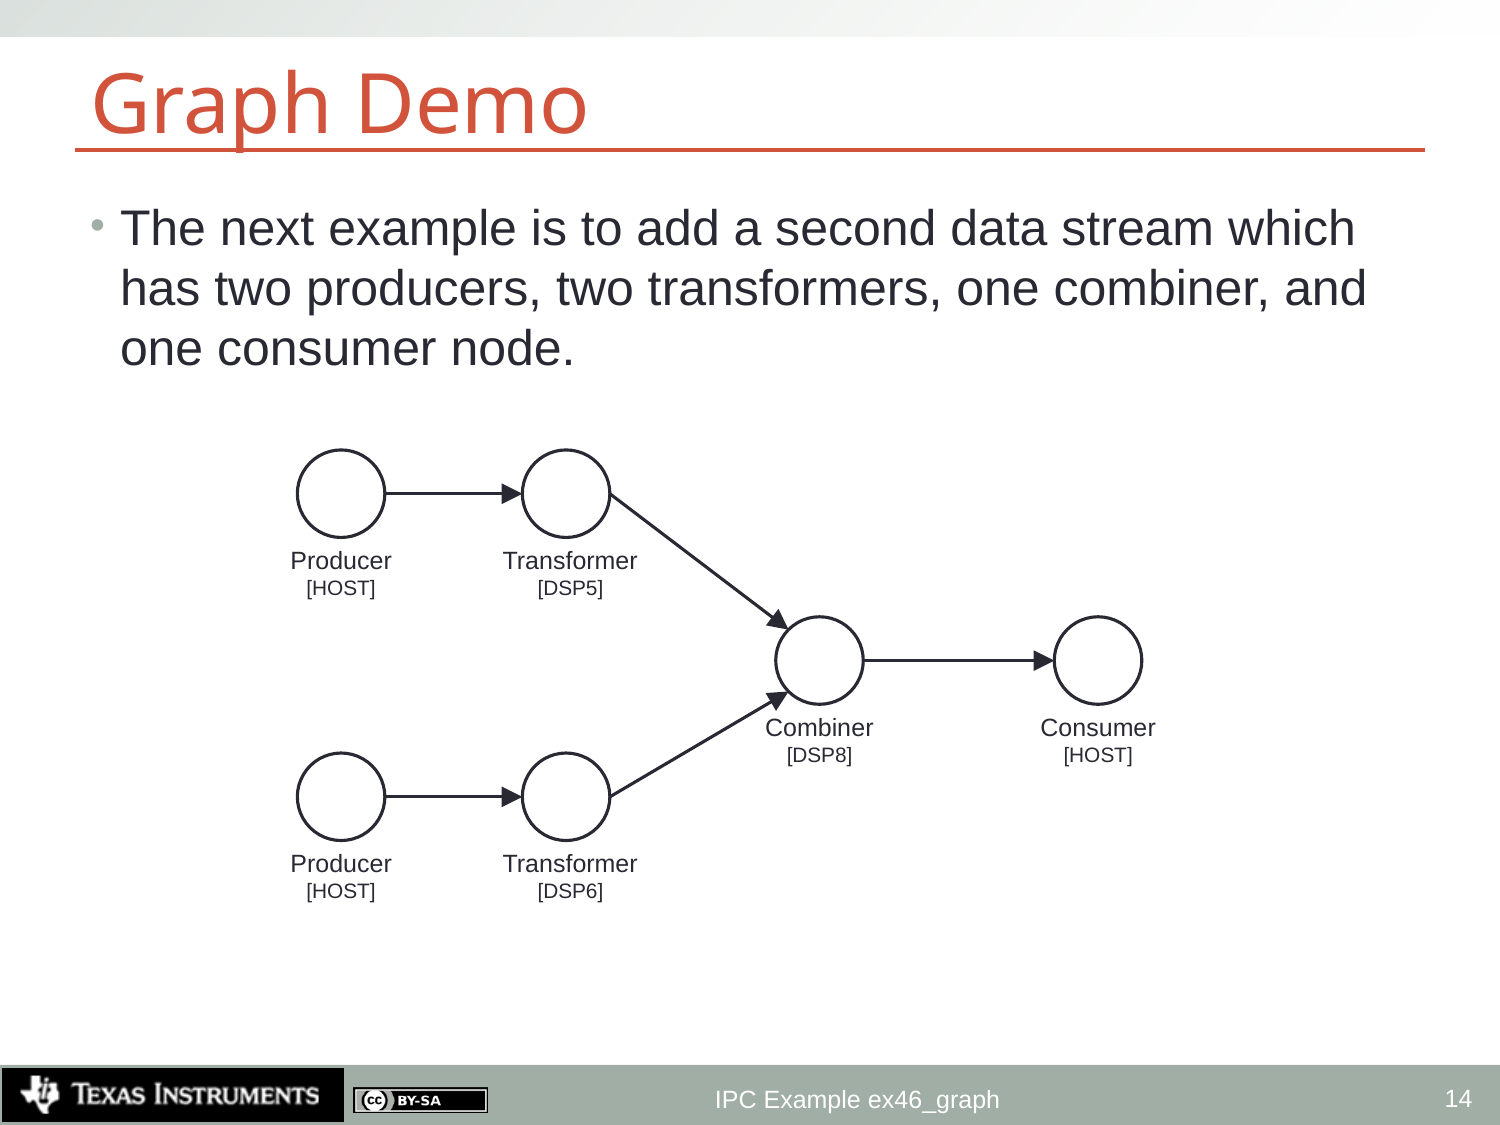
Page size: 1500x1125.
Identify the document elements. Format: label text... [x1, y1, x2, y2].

list The next example is to add a second data stream which has two producers, two transformers, one combiner, and one consumer node. [75, 187, 1425, 413]
text_box Producer [HOST] [275, 537, 407, 608]
text_box [295, 447, 387, 537]
picture [353, 1087, 488, 1113]
text_box Producer [HOST] [275, 840, 407, 911]
slide_number 14 [1400, 1071, 1488, 1125]
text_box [609, 691, 789, 797]
text_box Transformer [DSP5] [487, 537, 606, 608]
text_box Consumer [HOST] [1025, 704, 1171, 774]
picture [2, 1068, 344, 1122]
footer IPC Example ex46_graph [699, 1071, 1200, 1125]
text_box [295, 750, 387, 840]
text_box Transformer [DSP6] [487, 840, 653, 911]
title Graph Demo [75, 37, 1425, 163]
text_box Combiner [DSP8] [798, 704, 889, 774]
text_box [609, 493, 789, 630]
text_box [520, 750, 612, 843]
text_box [773, 614, 866, 707]
text_box [1052, 614, 1144, 707]
text_box [520, 447, 612, 540]
